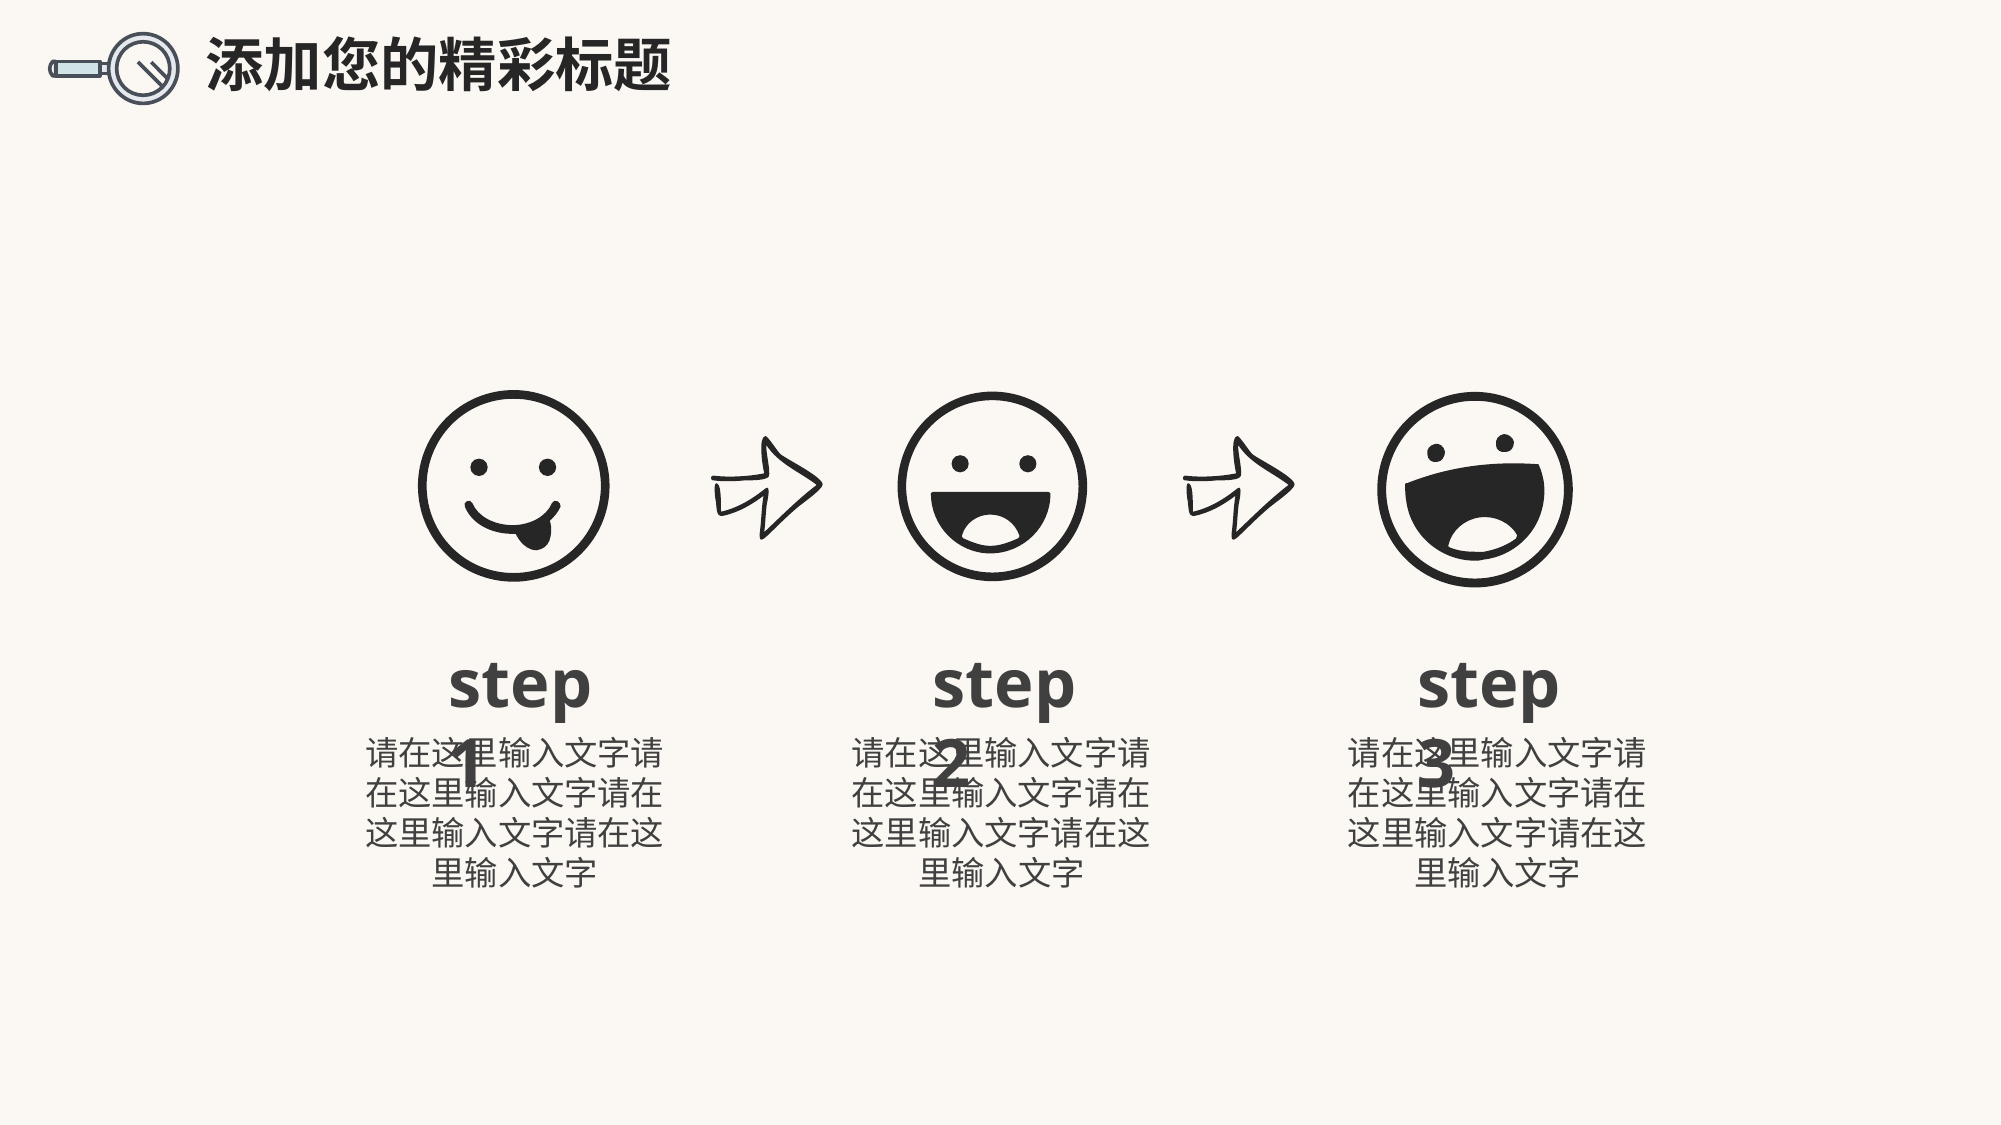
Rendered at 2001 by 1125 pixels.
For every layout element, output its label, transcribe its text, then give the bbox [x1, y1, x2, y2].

text_box step3 [1402, 633, 1593, 724]
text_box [417, 390, 610, 582]
text_box step2 [917, 633, 1108, 724]
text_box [897, 391, 1088, 582]
text_box [711, 436, 823, 540]
text_box 请在这里输入文字请在这里输入文字请在这里输入文字请在这里输入文字 [1324, 724, 1671, 900]
text_box 添加您的精彩标题 [191, 20, 693, 106]
text_box [1182, 436, 1295, 540]
text_box step1 [433, 633, 624, 724]
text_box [48, 30, 178, 104]
text_box 请在这里输入文字请在这里输入文字请在这里输入文字请在这里输入文字 [828, 724, 1175, 900]
text_box 请在这里输入文字请在这里输入文字请在这里输入文字请在这里输入文字 [341, 724, 688, 900]
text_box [1377, 391, 1573, 588]
